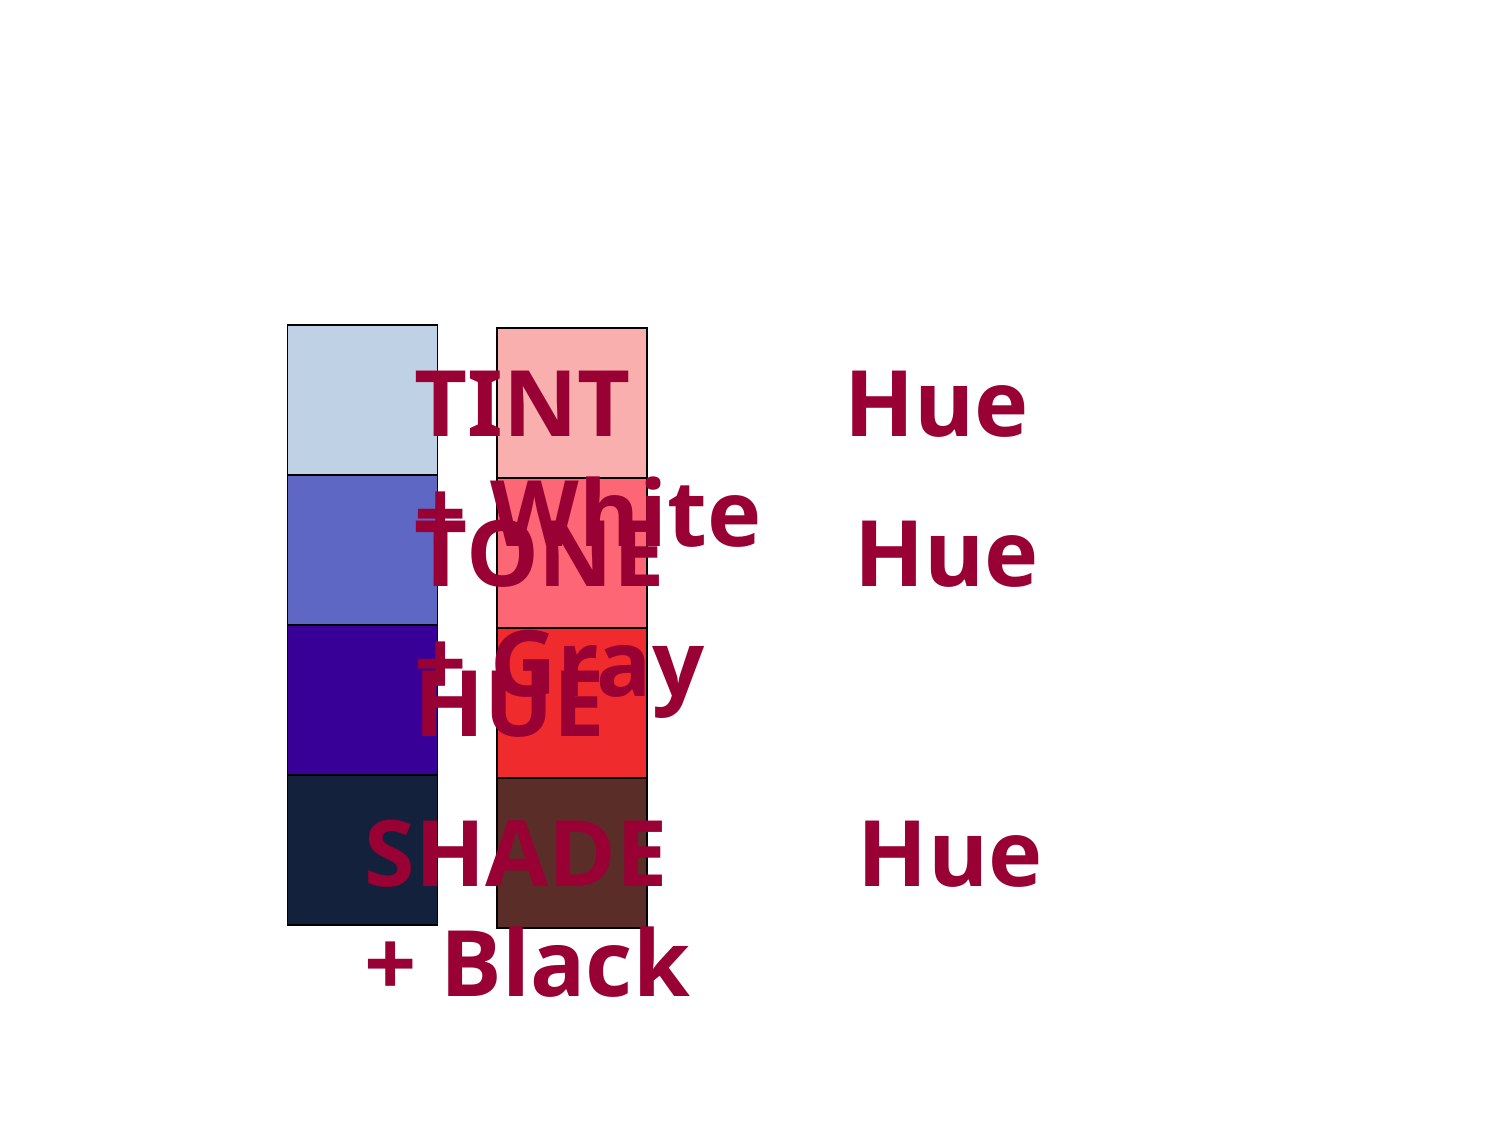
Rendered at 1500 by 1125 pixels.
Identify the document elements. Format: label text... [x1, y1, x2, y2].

text_box HUE [654, 637, 1075, 763]
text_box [286, 324, 648, 929]
text_box TONE Hue + Gray [654, 487, 1100, 723]
text_box SHADE Hue + Black [349, 787, 1100, 1023]
text_box TINT Hue + White [654, 337, 1063, 487]
